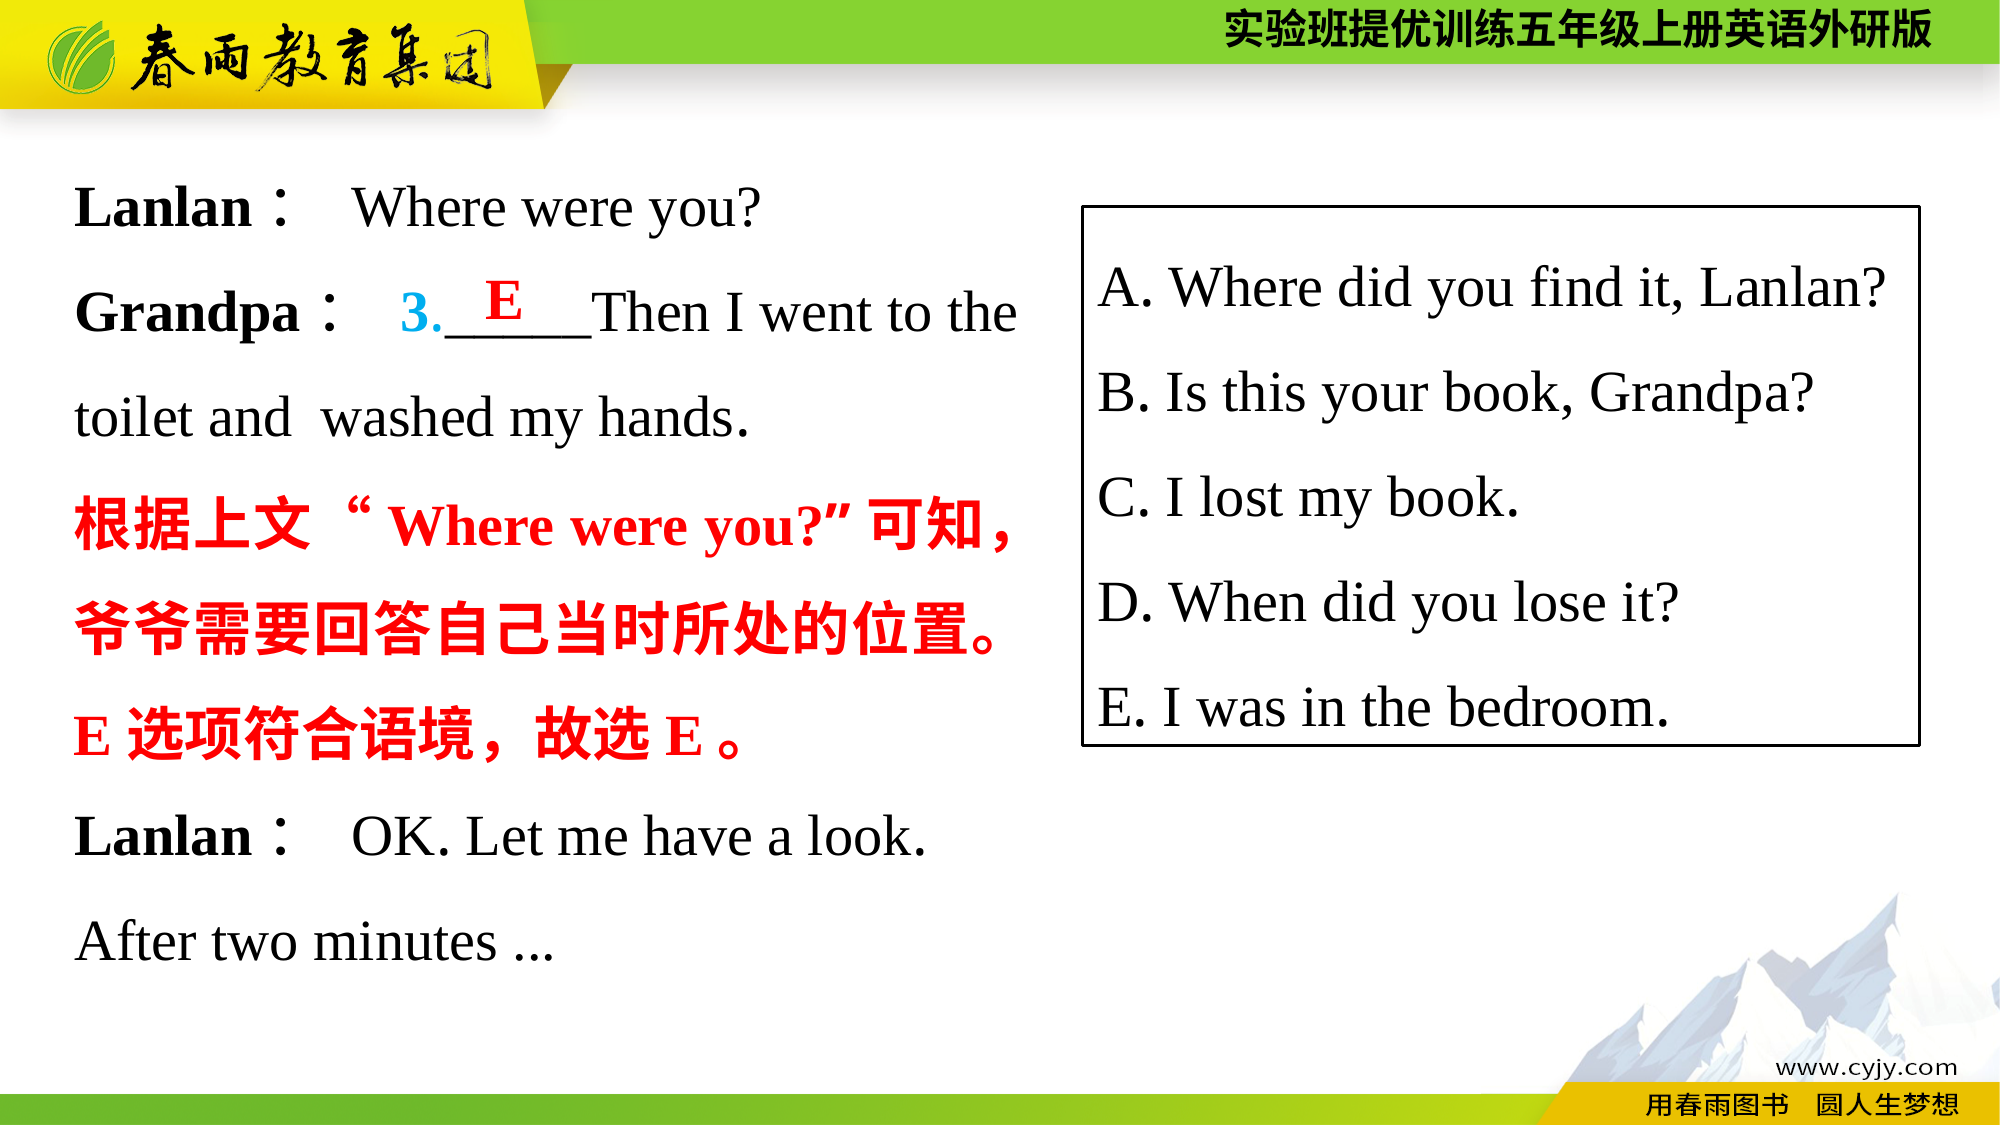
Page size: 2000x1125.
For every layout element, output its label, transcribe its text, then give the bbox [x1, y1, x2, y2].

text_box 根据上文“Where were you?”可知，爷爷需要回答自己当时所处的位置。E选项符合语境，故选E。 [59, 444, 1059, 775]
picture [0, 0, 2000, 1125]
list Lanlan： Where were you? Grandpa： 3._____Then I went to the toilet and washed my hands. Lanlan： OK. Let me have a look. After two minutes ... [59, 125, 1944, 977]
text_box E [471, 253, 540, 339]
text_box A. Where did you find it, Lanlan? B. Is this your book, Grandpa? C. I lost my book. D. When did you lose it? E. I was in the bedroom. [1082, 206, 1920, 746]
